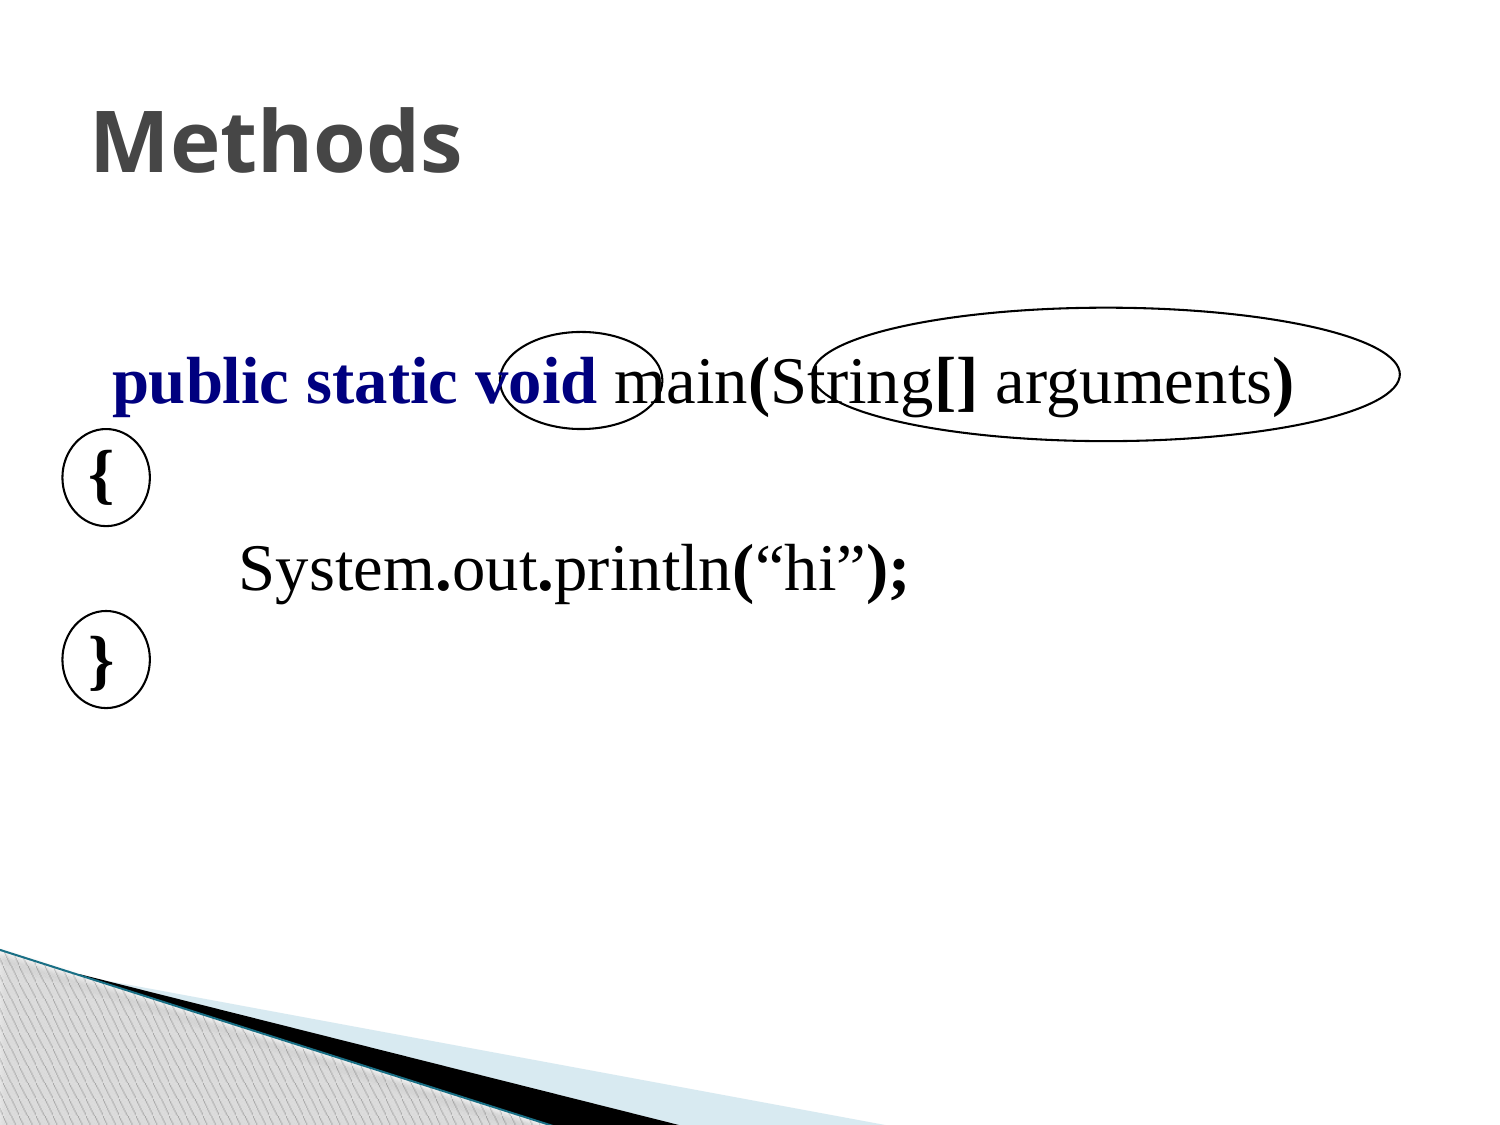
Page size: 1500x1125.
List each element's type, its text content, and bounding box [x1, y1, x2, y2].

title Methods [75, 45, 1425, 233]
text_box System.out.println(“hi”); [238, 544, 912, 611]
text_box [57, 424, 155, 531]
text_box } [88, 636, 116, 703]
text_box public static void main(String[] arguments) [112, 356, 1296, 424]
text_box [505, 327, 658, 356]
text_box [57, 606, 155, 713]
text_box [816, 303, 1405, 446]
text_box { [88, 450, 116, 517]
text_box [531, 424, 631, 434]
